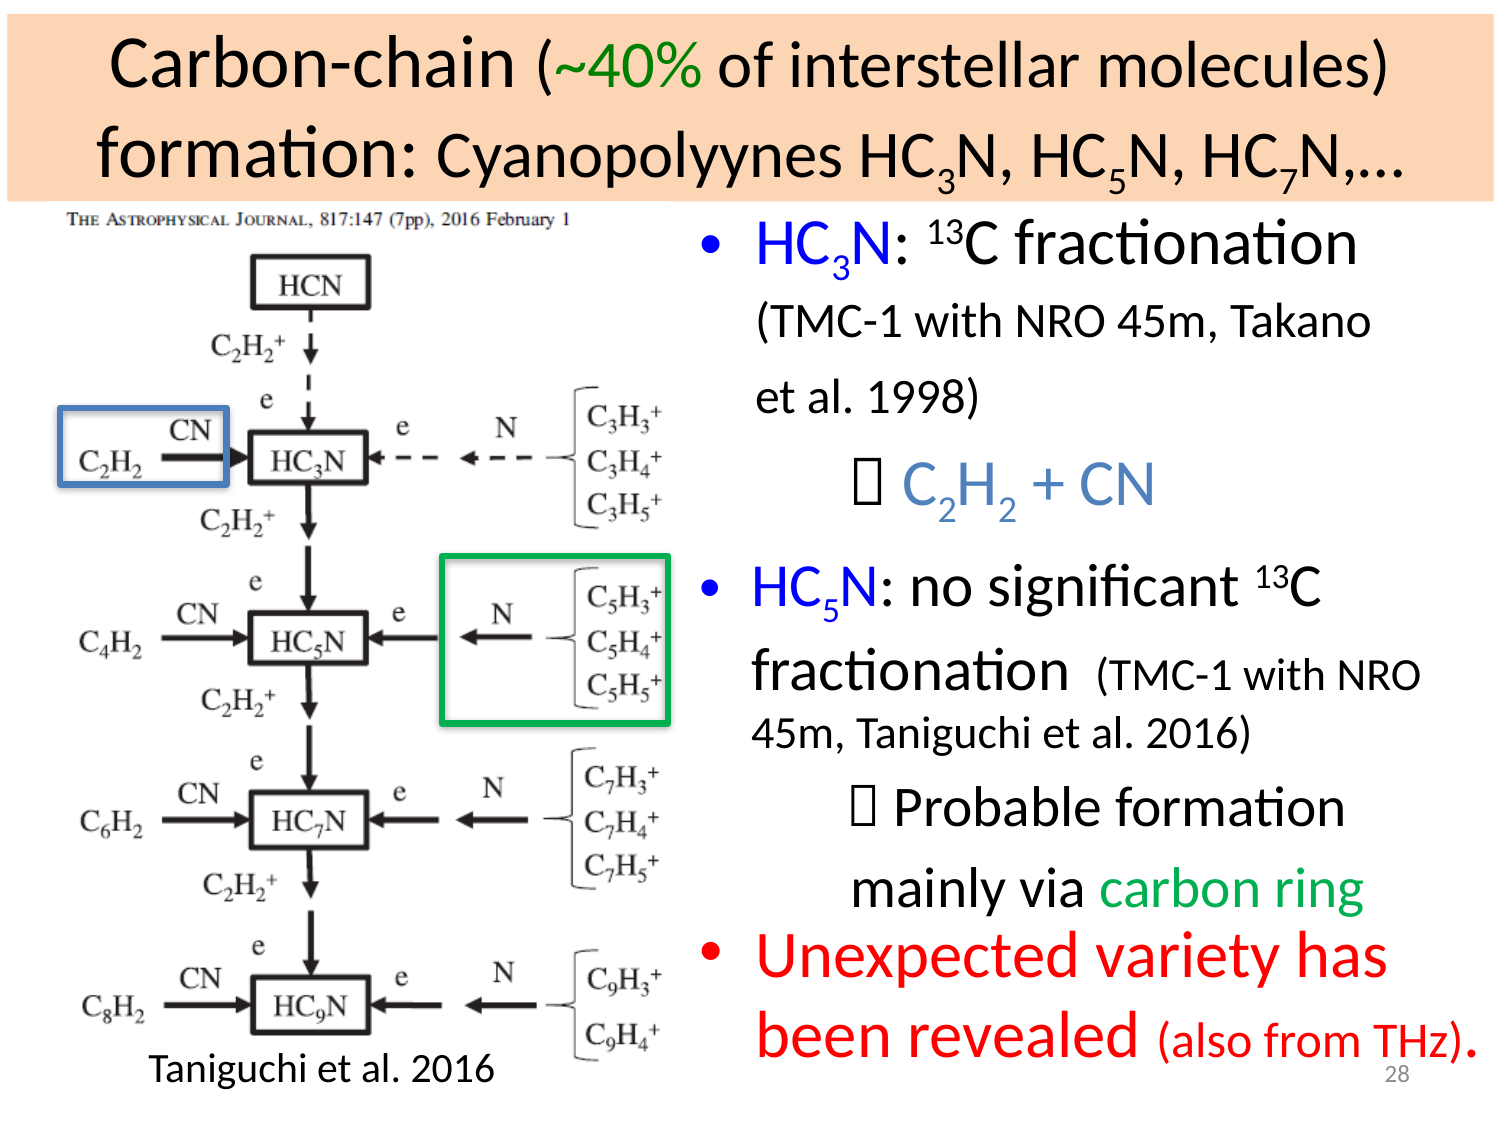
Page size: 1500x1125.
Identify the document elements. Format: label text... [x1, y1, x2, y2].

text_box Taniguchi et al. 2016 [133, 1073, 511, 1098]
picture [48, 201, 669, 1065]
text_box HC5N: no significant 13C fractionation (TMC-1 with NRO 45m, Taniguchi et al. 2016)  Probable formation mainly via carbon ring [684, 538, 1452, 903]
text_box Unexpected variety has been revealed (also from THz). [684, 903, 1500, 1065]
list HC3N: 13C fractionation (TMC-1 with NRO 45m, Takano et al. 1998)  C2H2 + CN [684, 190, 1405, 538]
title Carbon-chain (~40% of interstellar molecules) formation: Cyanopolyynes HC3N, HC5N, HC7N,… [7, 13, 1494, 202]
slide_number 28 [1074, 1065, 1425, 1103]
